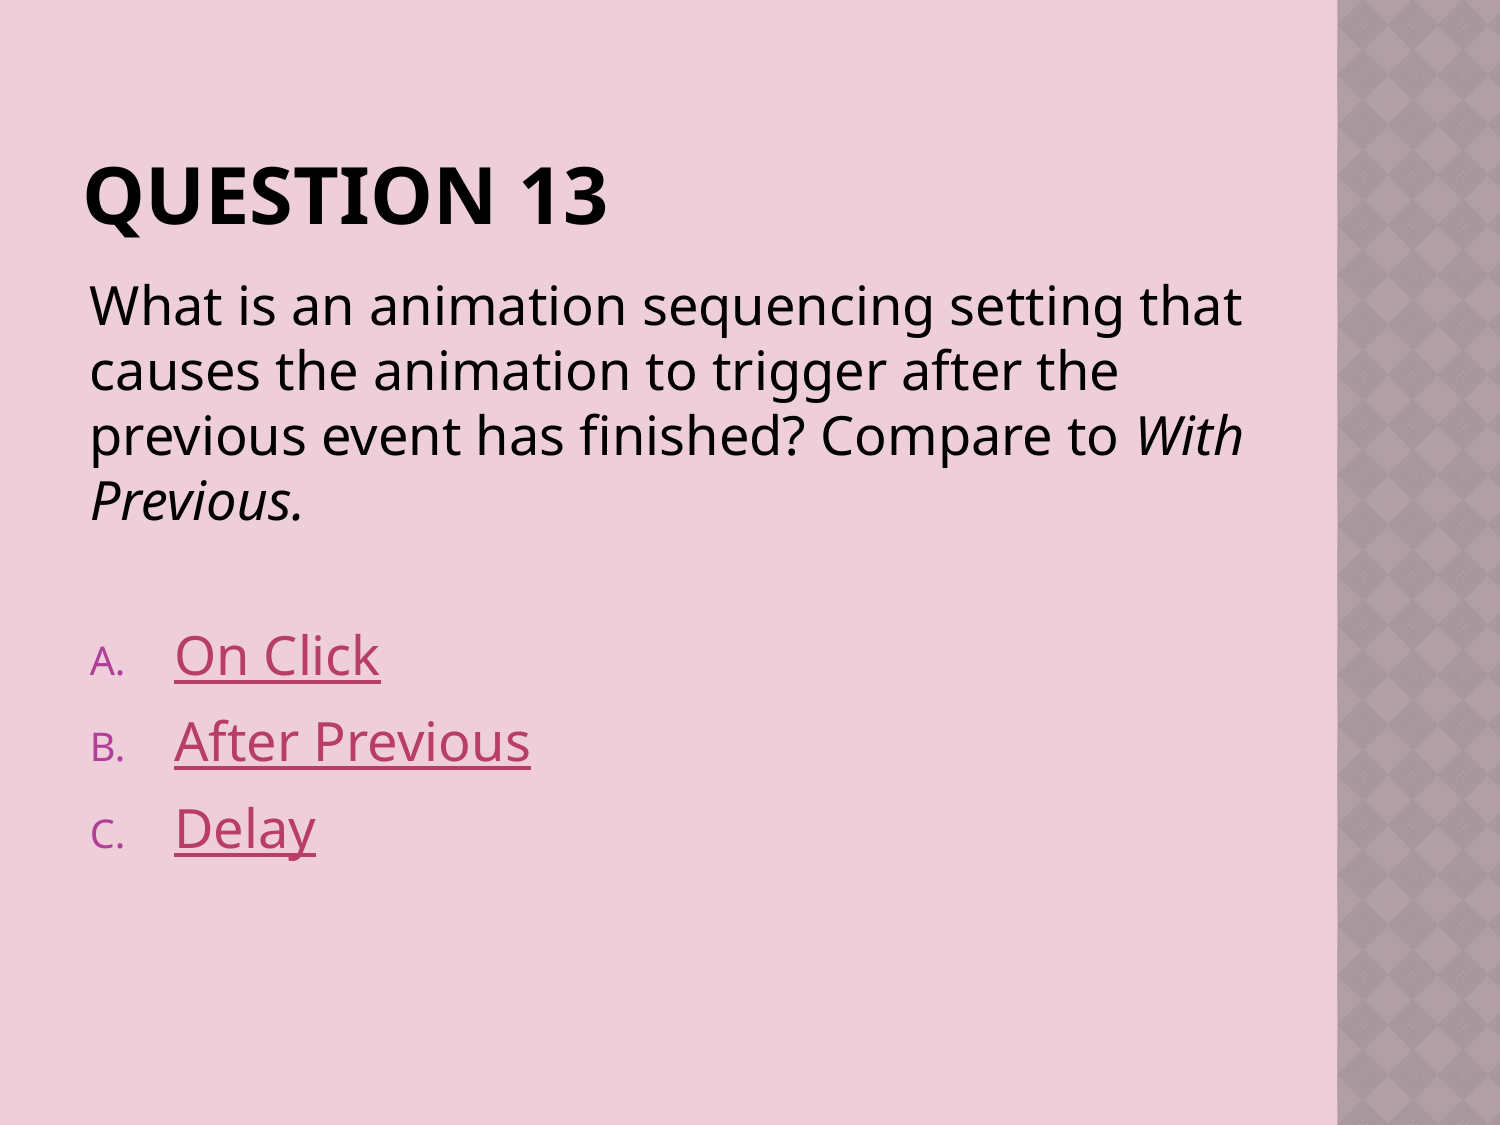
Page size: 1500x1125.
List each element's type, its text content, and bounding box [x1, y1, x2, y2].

list What is an animation sequencing setting that causes the animation to trigger after the previous event has finished? Compare to With Previous. On Click After Previous Delay [75, 264, 1263, 1059]
title Question 13 [75, 52, 1263, 240]
